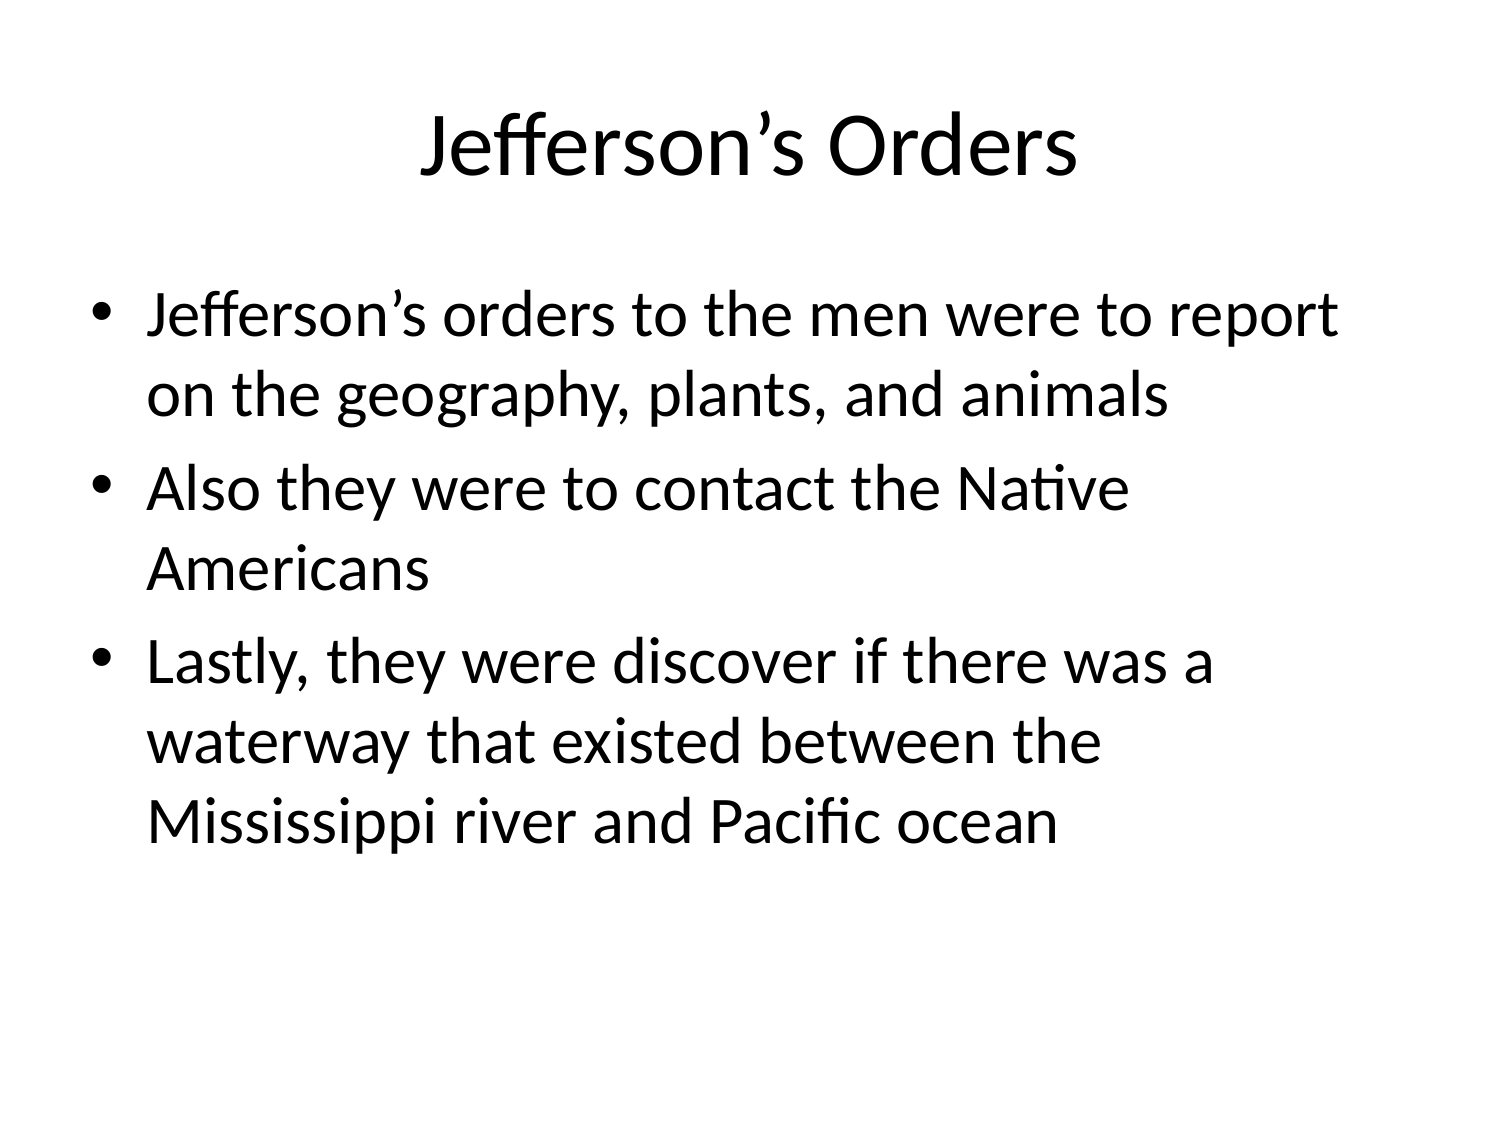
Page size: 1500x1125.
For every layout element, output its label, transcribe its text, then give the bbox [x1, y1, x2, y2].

title Jefferson’s Orders [75, 45, 1425, 233]
list Jefferson’s orders to the men were to report on the geography, plants, and animals Also they were to contact the Native Americans Lastly, they were discover if there was a waterway that existed between the Mississippi river and Pacific ocean [75, 262, 1425, 1005]
